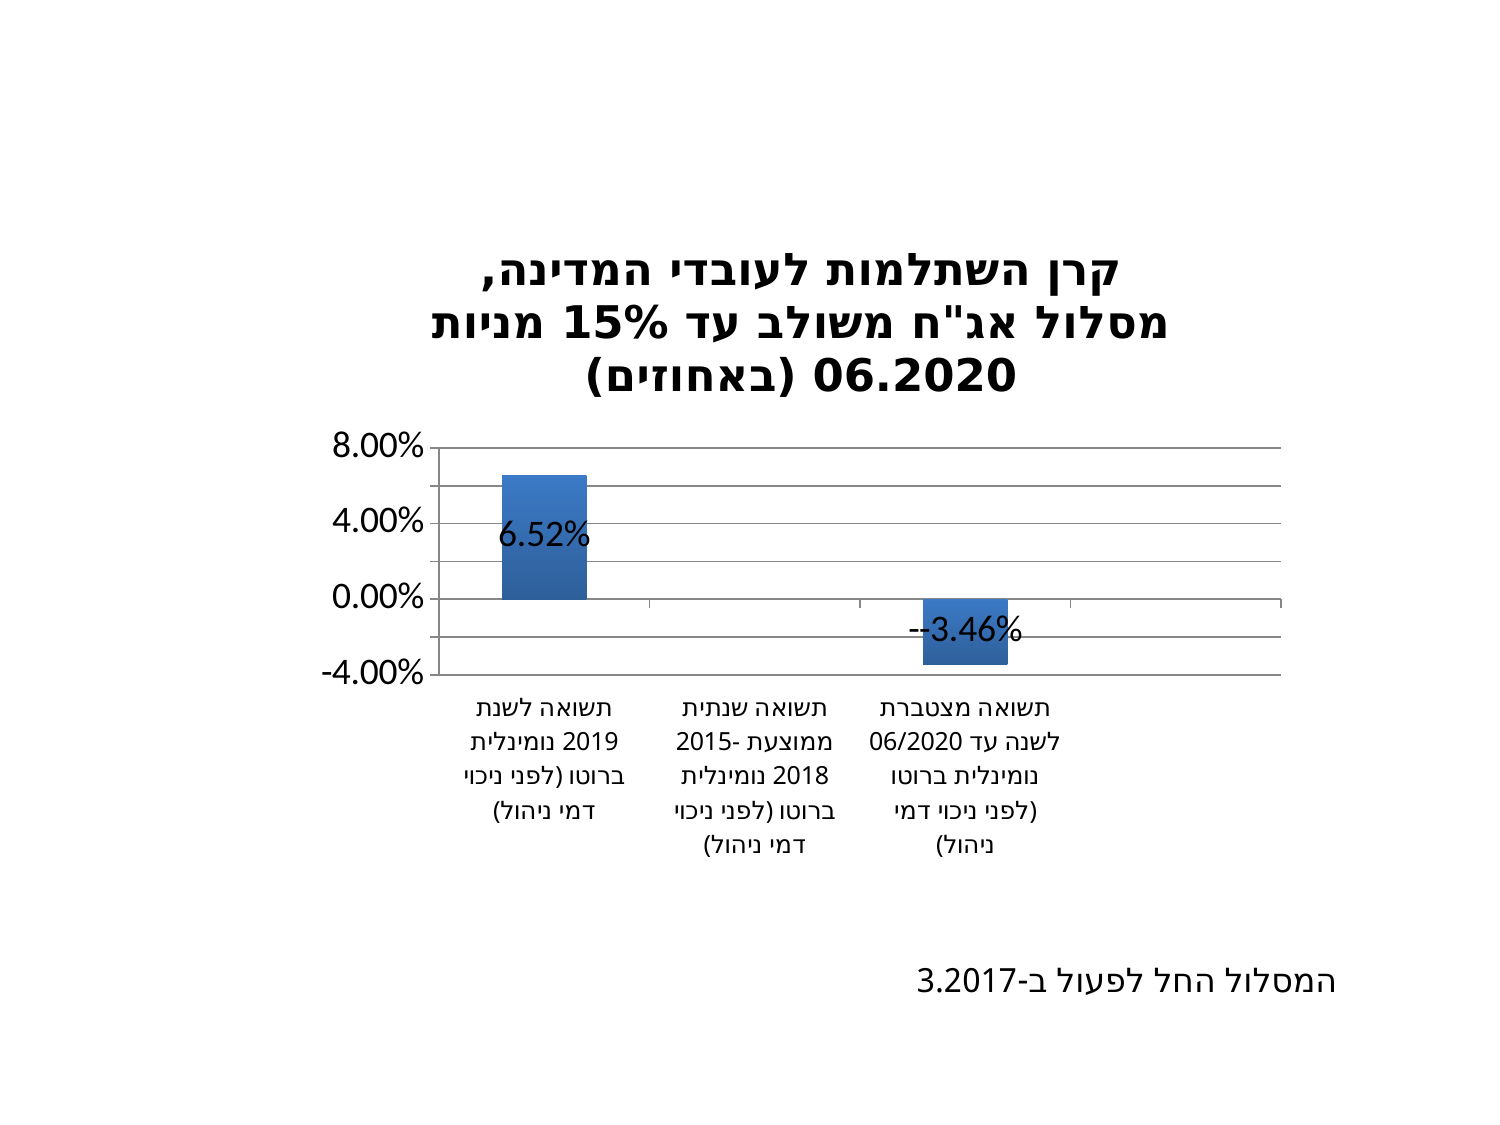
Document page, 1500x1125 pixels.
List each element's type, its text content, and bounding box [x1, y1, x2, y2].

text_box המסלול החל לפעול ב-3.2017 [844, 952, 1353, 1007]
chart [300, 207, 1302, 875]
